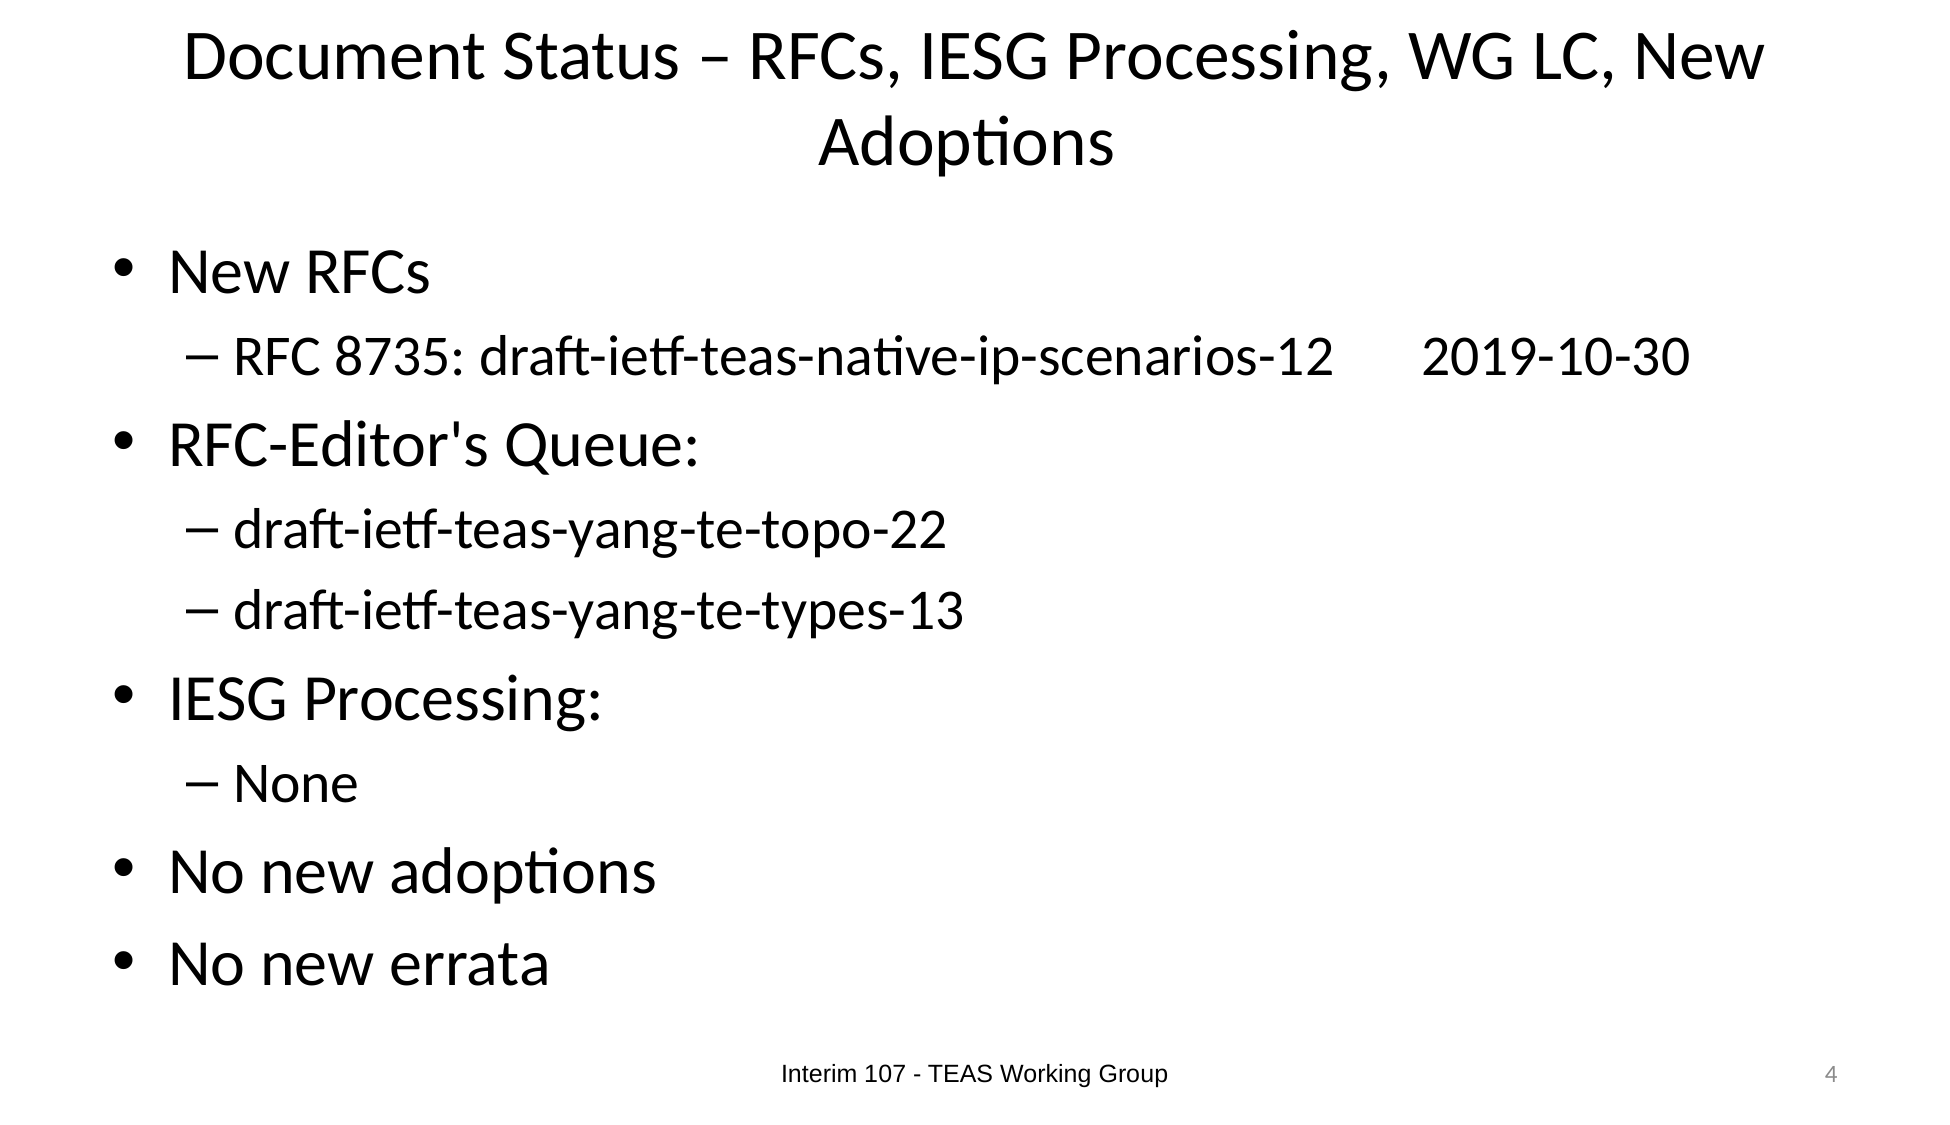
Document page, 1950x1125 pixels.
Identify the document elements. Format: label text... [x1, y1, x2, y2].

title Document Status – RFCs, IESG Processing, WG LC, New Adoptions [97, 0, 1853, 188]
slide_number 4 [1397, 1042, 1853, 1103]
list New RFCs RFC 8735: draft-ietf-teas-native-ip-scenarios-12 2019-10-30 RFC-Editor's Queue: draft-ietf-teas-yang-te-topo-22 draft-ietf-teas-yang-te-types-13 IESG Processing: None No new adoptions No new errata [97, 219, 1853, 1075]
footer Interim 107 - TEAS Working Group [666, 1042, 1284, 1103]
